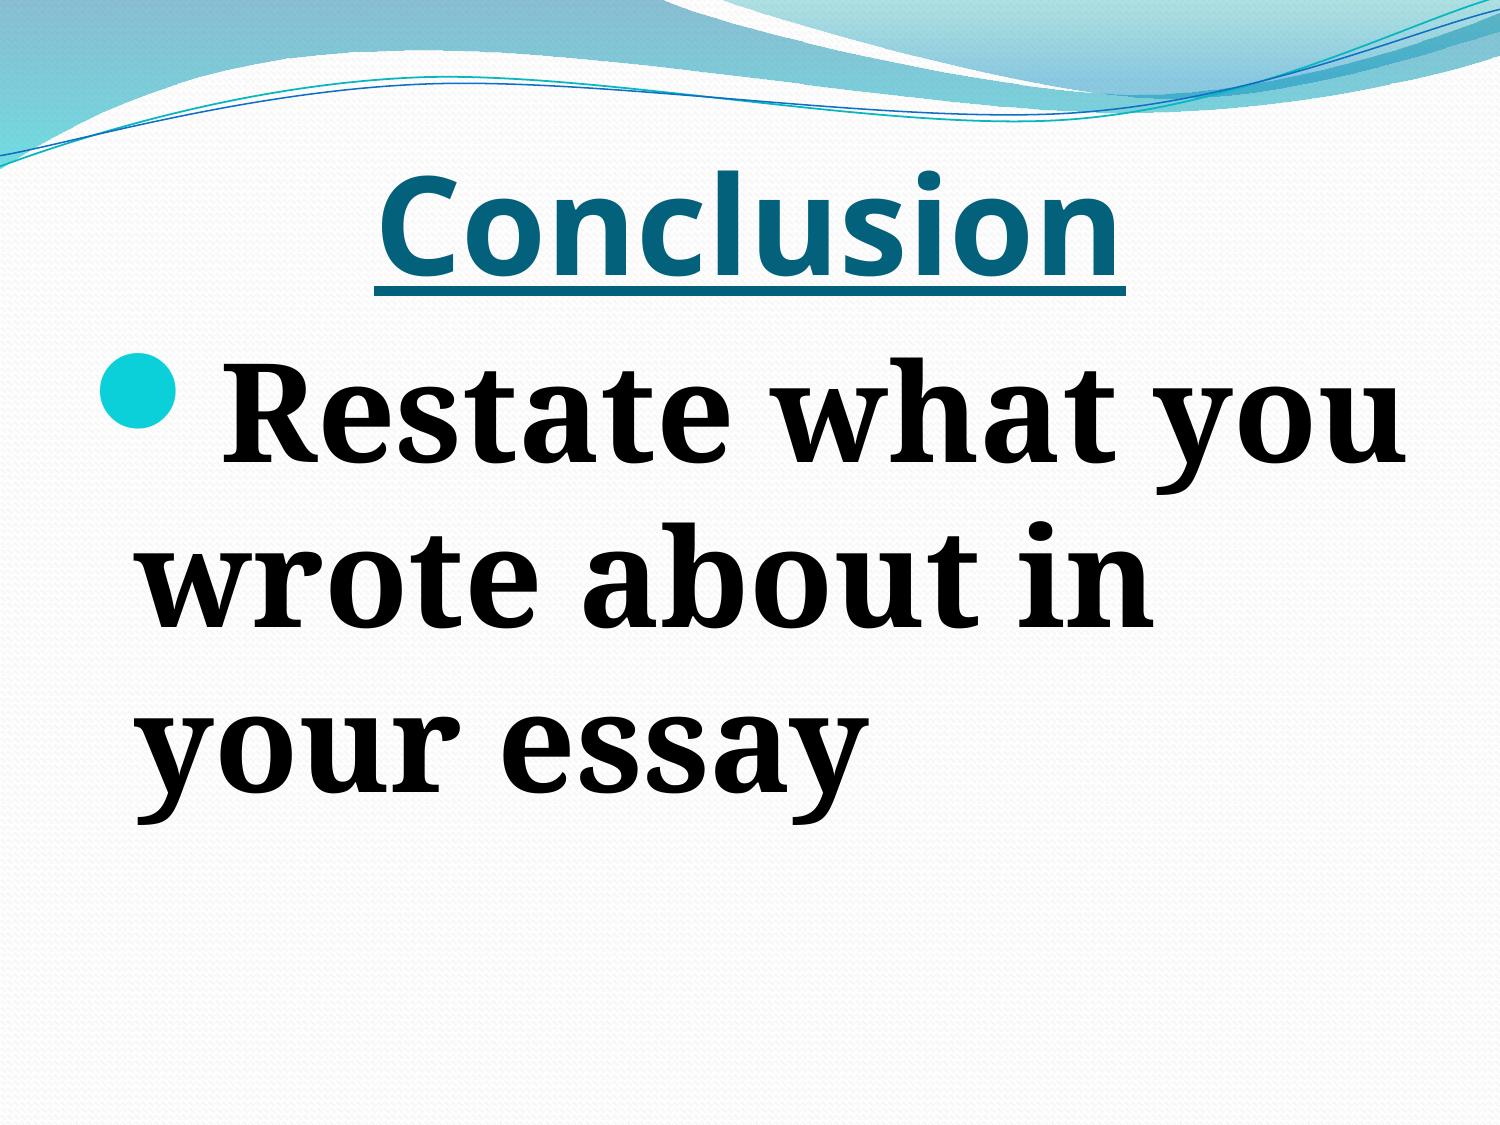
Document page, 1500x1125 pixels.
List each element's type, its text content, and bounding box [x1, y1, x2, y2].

list Restate what you wrote about in your essay [75, 317, 1425, 1038]
title Conclusion [75, 115, 1425, 303]
